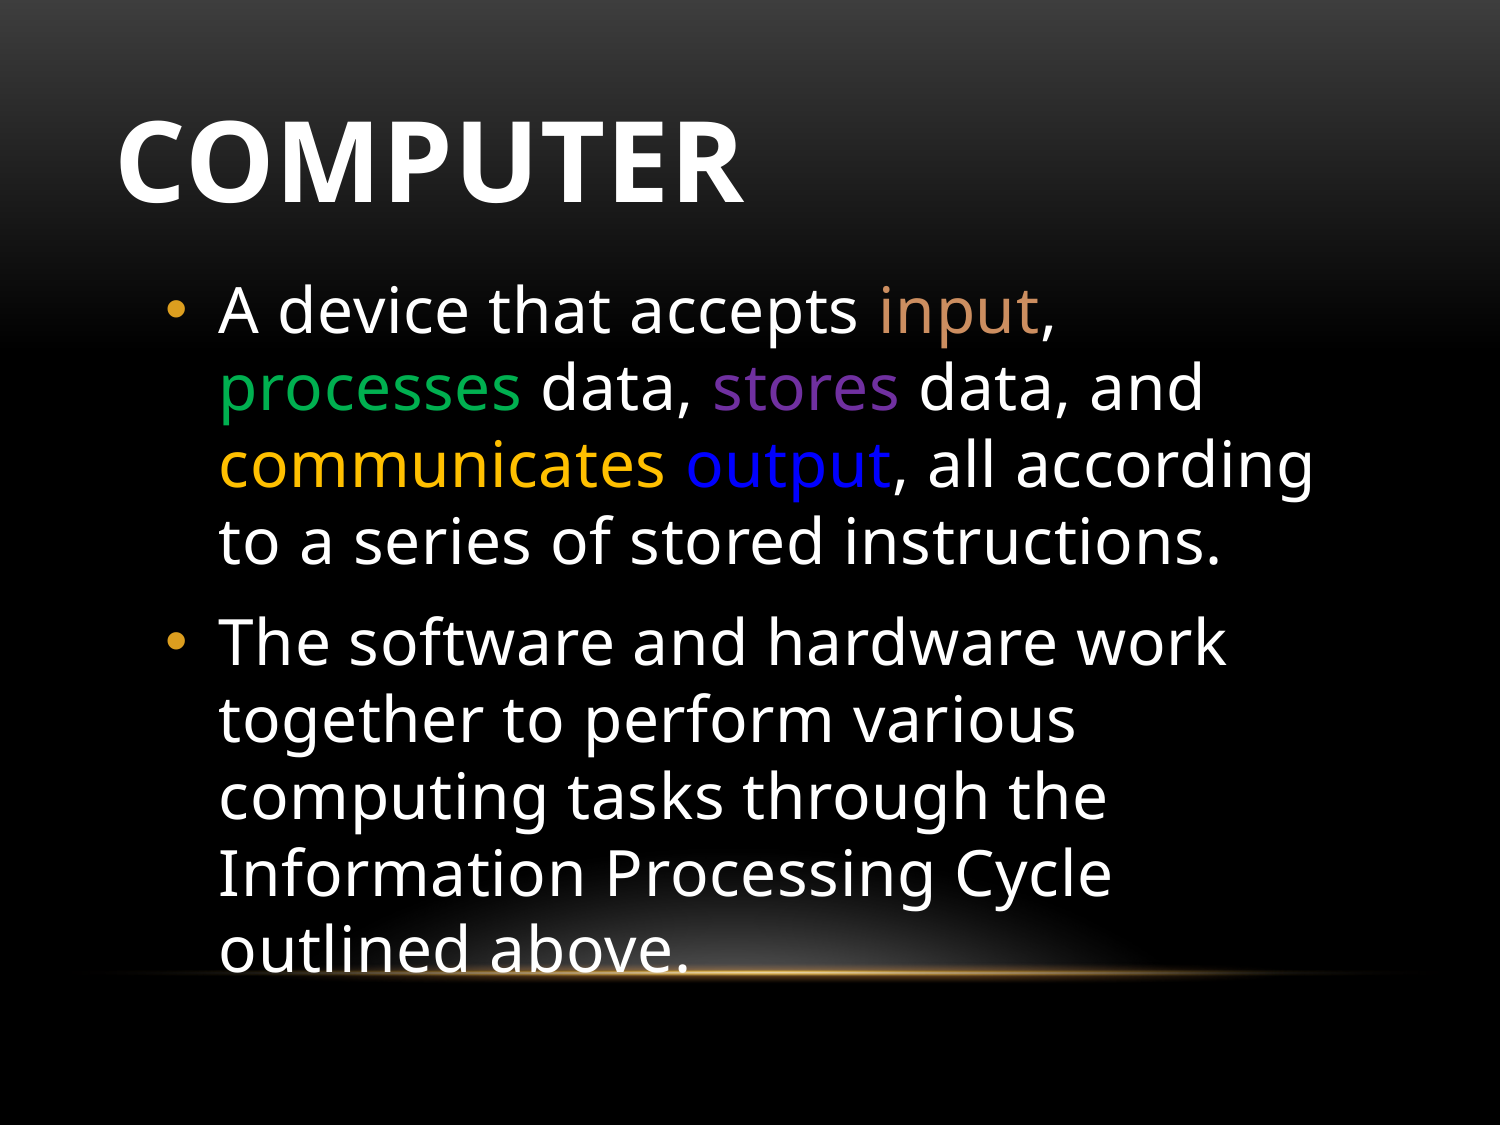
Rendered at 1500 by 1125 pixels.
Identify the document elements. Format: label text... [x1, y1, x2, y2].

picture [0, 0, 1500, 1125]
list A device that accepts input, processes data, stores data, and communicates output, all according to a series of stored instructions. The software and hardware work together to perform various computing tasks through the Information Processing Cycle outlined above. [150, 262, 1350, 1006]
title Computer [99, 45, 1400, 233]
